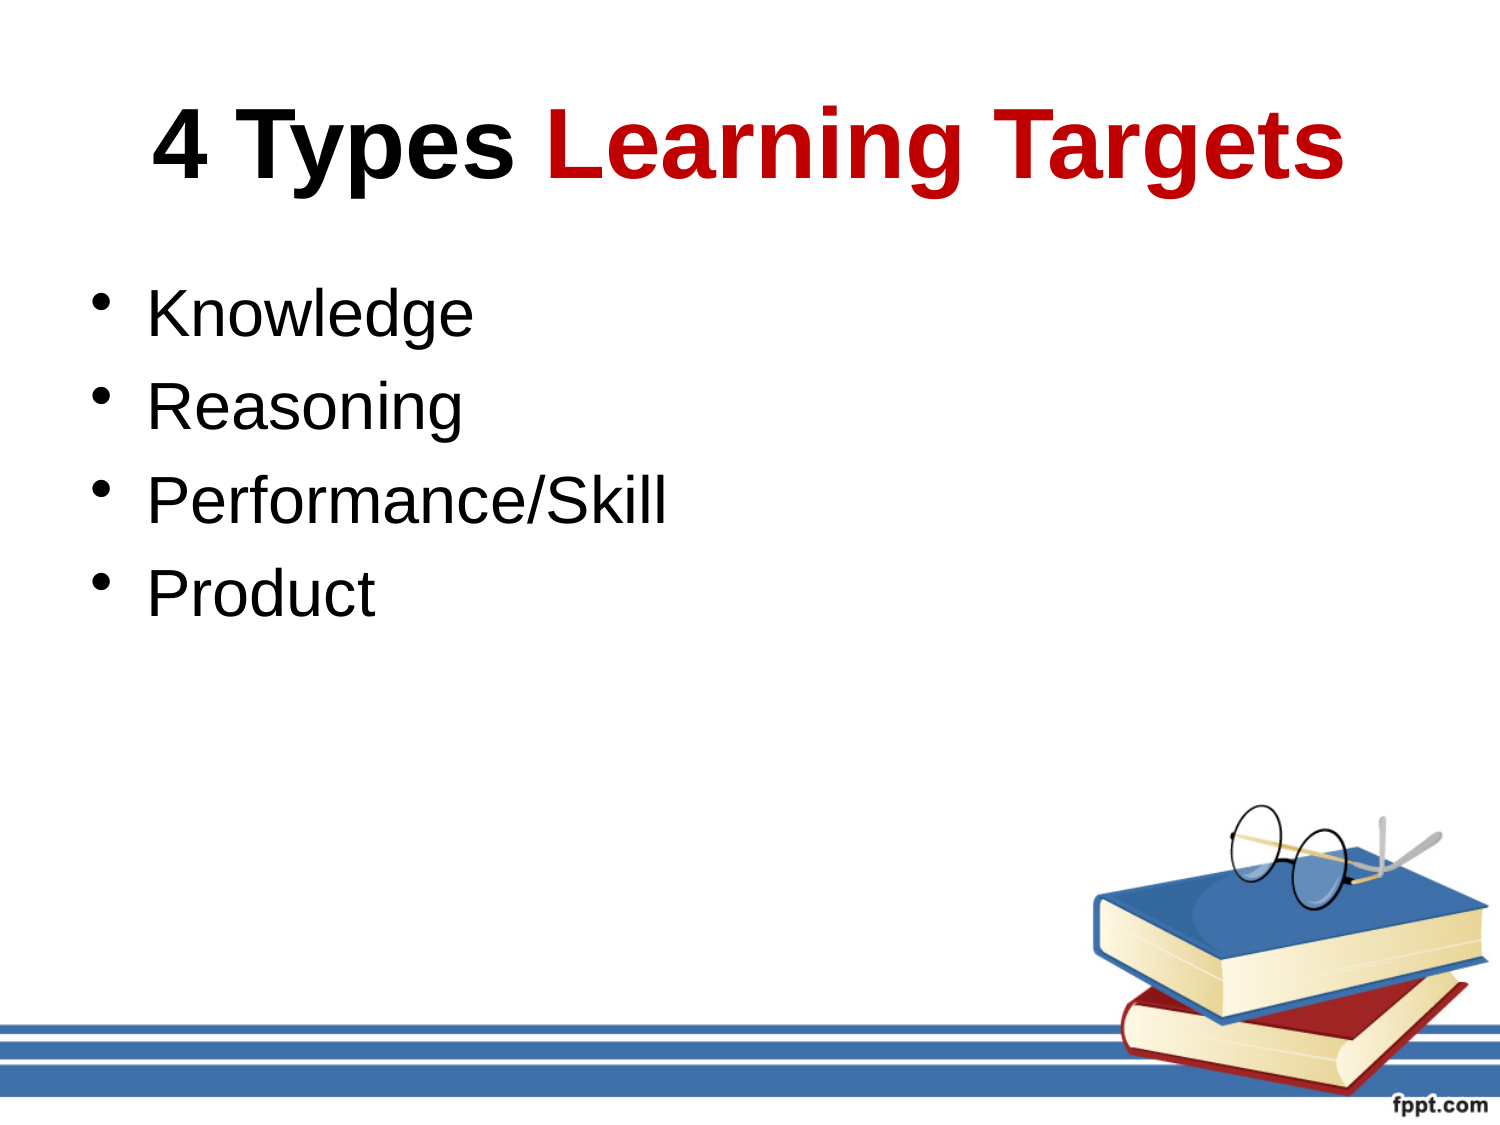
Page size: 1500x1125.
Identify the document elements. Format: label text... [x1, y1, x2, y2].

picture [0, 0, 1500, 1125]
list Knowledge Reasoning Performance/Skill Product [75, 262, 1425, 1005]
title 4 Types Learning Targets [75, 45, 1425, 233]
